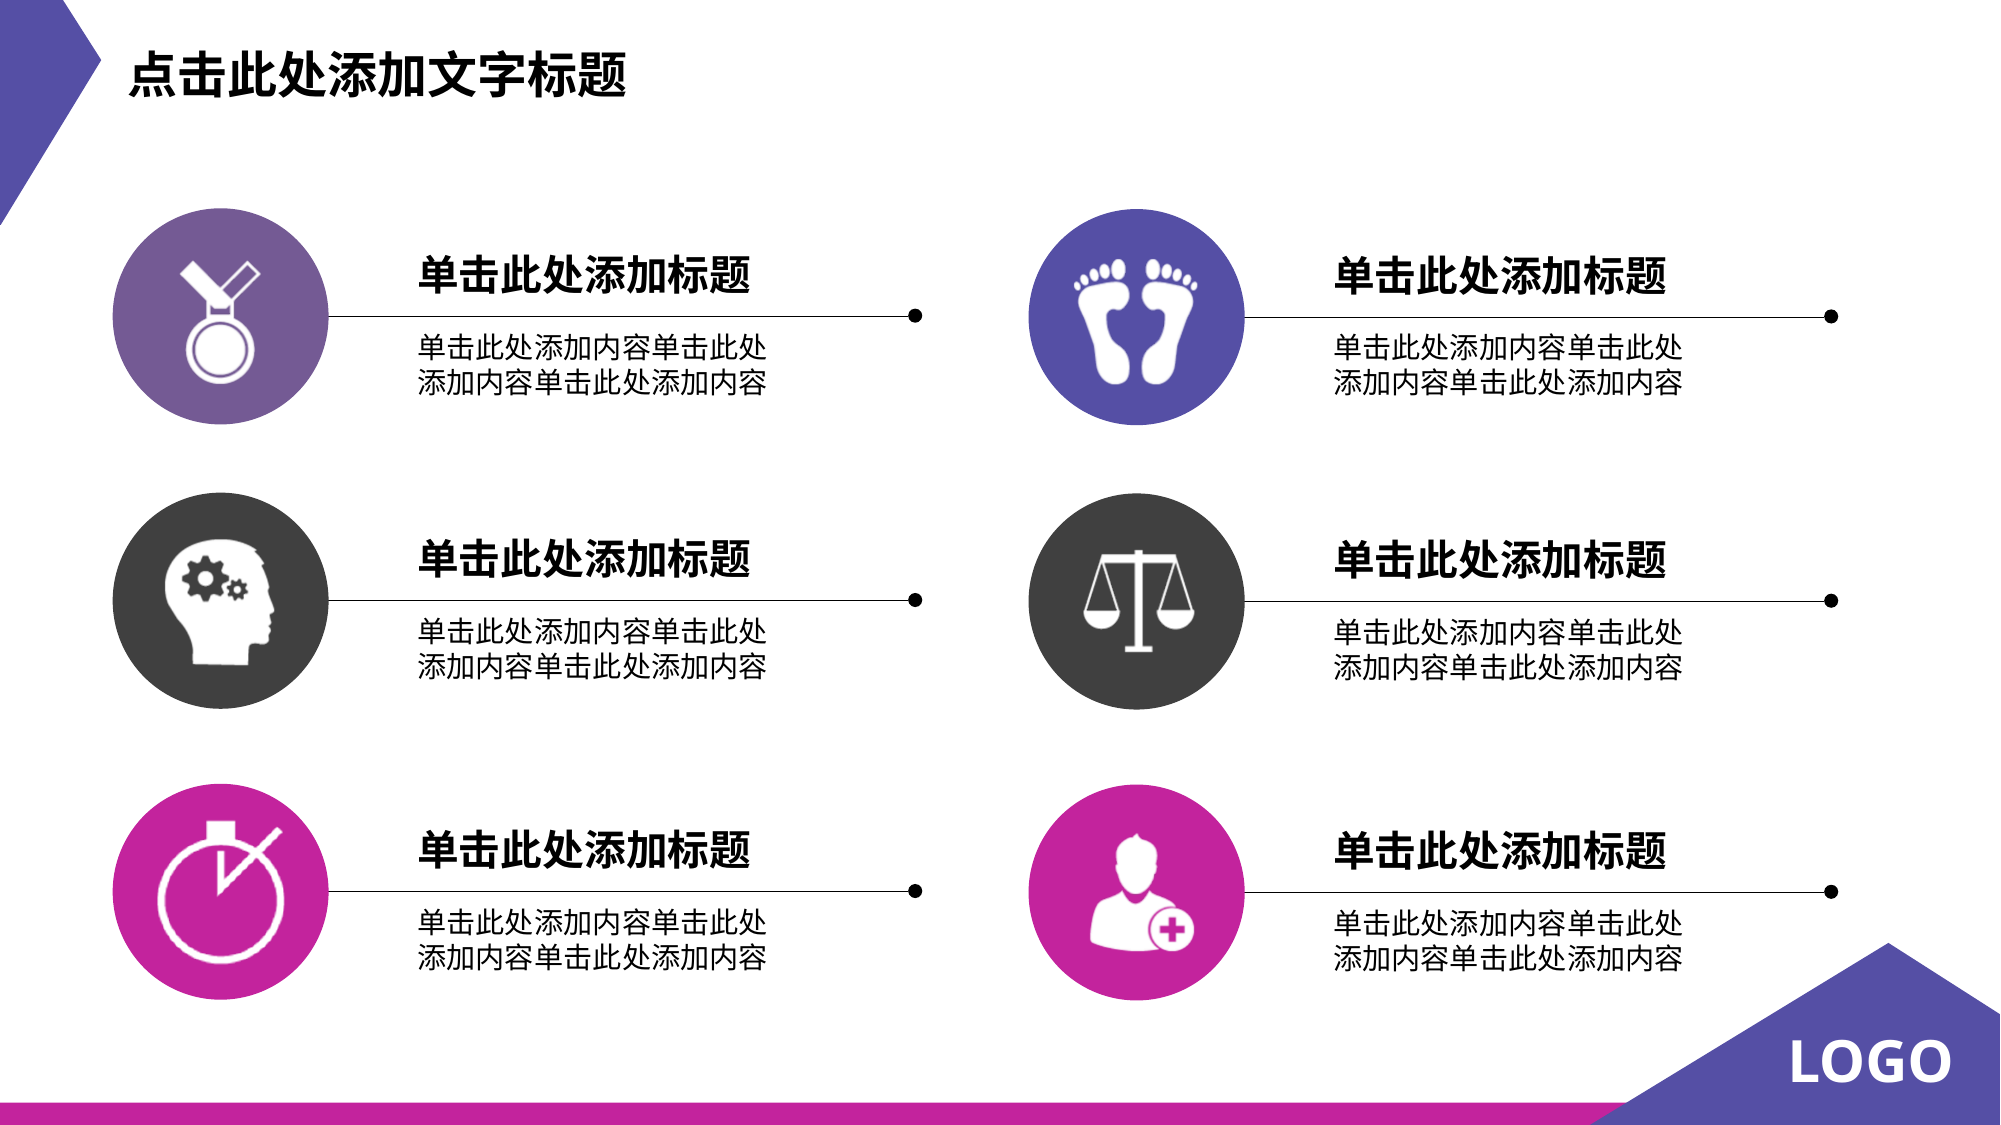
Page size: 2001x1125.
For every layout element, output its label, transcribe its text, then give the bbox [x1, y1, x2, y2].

text_box 单击此处添加标题 [402, 525, 826, 591]
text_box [329, 309, 922, 322]
text_box 单击此处添加内容单击此处 添加内容单击此处添加内容 [1318, 898, 1742, 983]
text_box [1562, 975, 2000, 1125]
text_box 单击此处添加内容单击此处 添加内容单击此处添加内容 [402, 322, 826, 407]
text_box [1245, 885, 1838, 898]
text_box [112, 492, 329, 709]
text_box 单击此处添加标题 [402, 241, 826, 307]
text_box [1245, 310, 1838, 323]
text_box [112, 208, 329, 425]
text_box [0, 76, 160, 160]
text_box 单击此处添加标题 [1318, 526, 1742, 592]
text_box 单击此处添加标题 [1318, 817, 1742, 883]
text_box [112, 783, 329, 1000]
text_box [1028, 493, 1245, 710]
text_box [329, 885, 922, 898]
text_box 点击此处添加文字标题 [112, 36, 670, 112]
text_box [1245, 594, 1838, 607]
text_box 单击此处添加内容单击此处 添加内容单击此处添加内容 [402, 606, 826, 691]
text_box 单击此处添加标题 [1318, 242, 1742, 307]
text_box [329, 594, 922, 606]
text_box 单击此处添加内容单击此处 添加内容单击此处添加内容 [402, 898, 826, 982]
text_box 单击此处添加内容单击此处 添加内容单击此处添加内容 [1318, 607, 1742, 692]
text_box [1028, 209, 1245, 426]
text_box 单击此处添加标题 [402, 816, 826, 882]
text_box [0, 1102, 1562, 1125]
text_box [1028, 784, 1245, 1001]
text_box 单击此处添加内容单击此处 添加内容单击此处添加内容 [1318, 323, 1742, 407]
